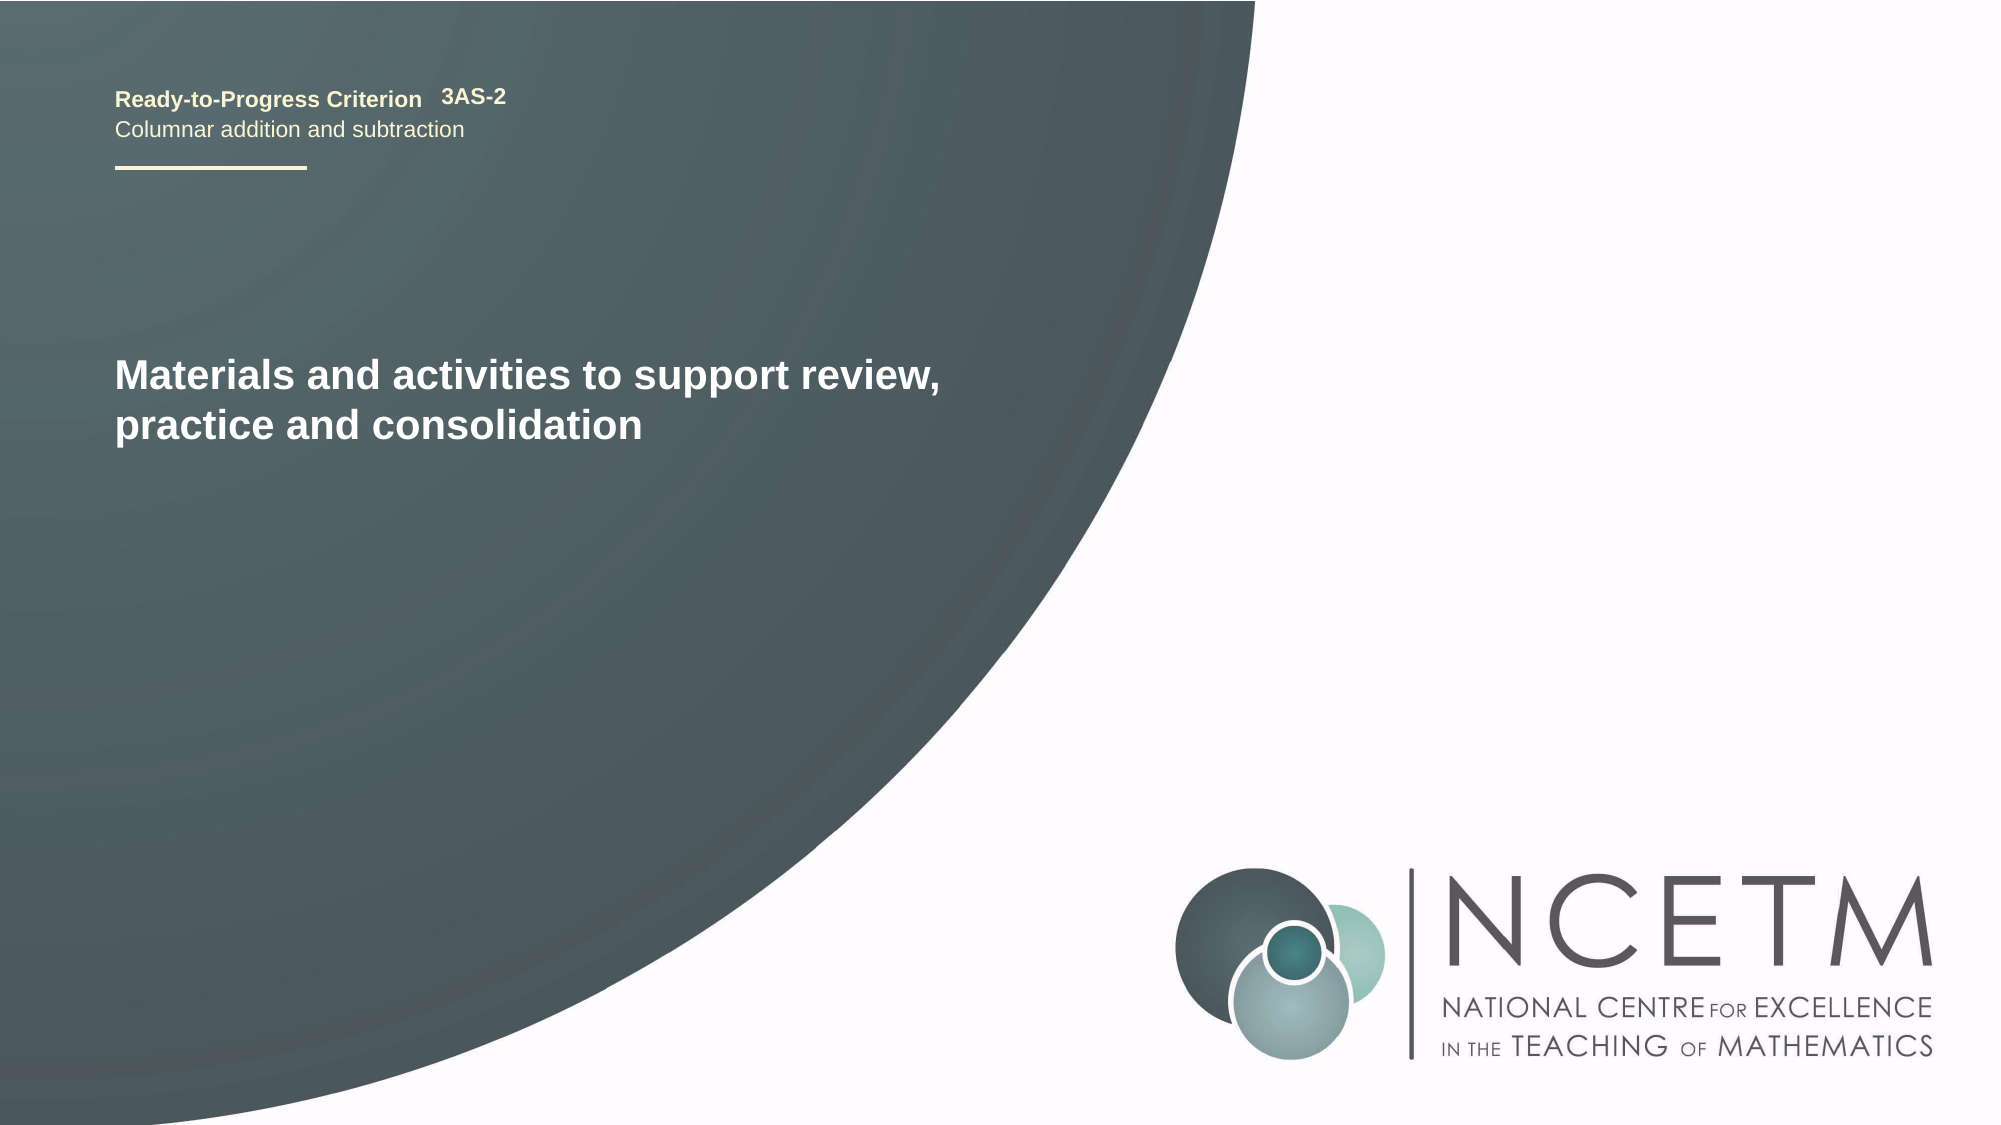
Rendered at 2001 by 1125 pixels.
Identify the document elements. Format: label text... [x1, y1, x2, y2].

list Columnar addition and subtraction [99, 109, 1121, 160]
list 3AS-2 [426, 77, 622, 127]
picture [0, 1, 2001, 1125]
